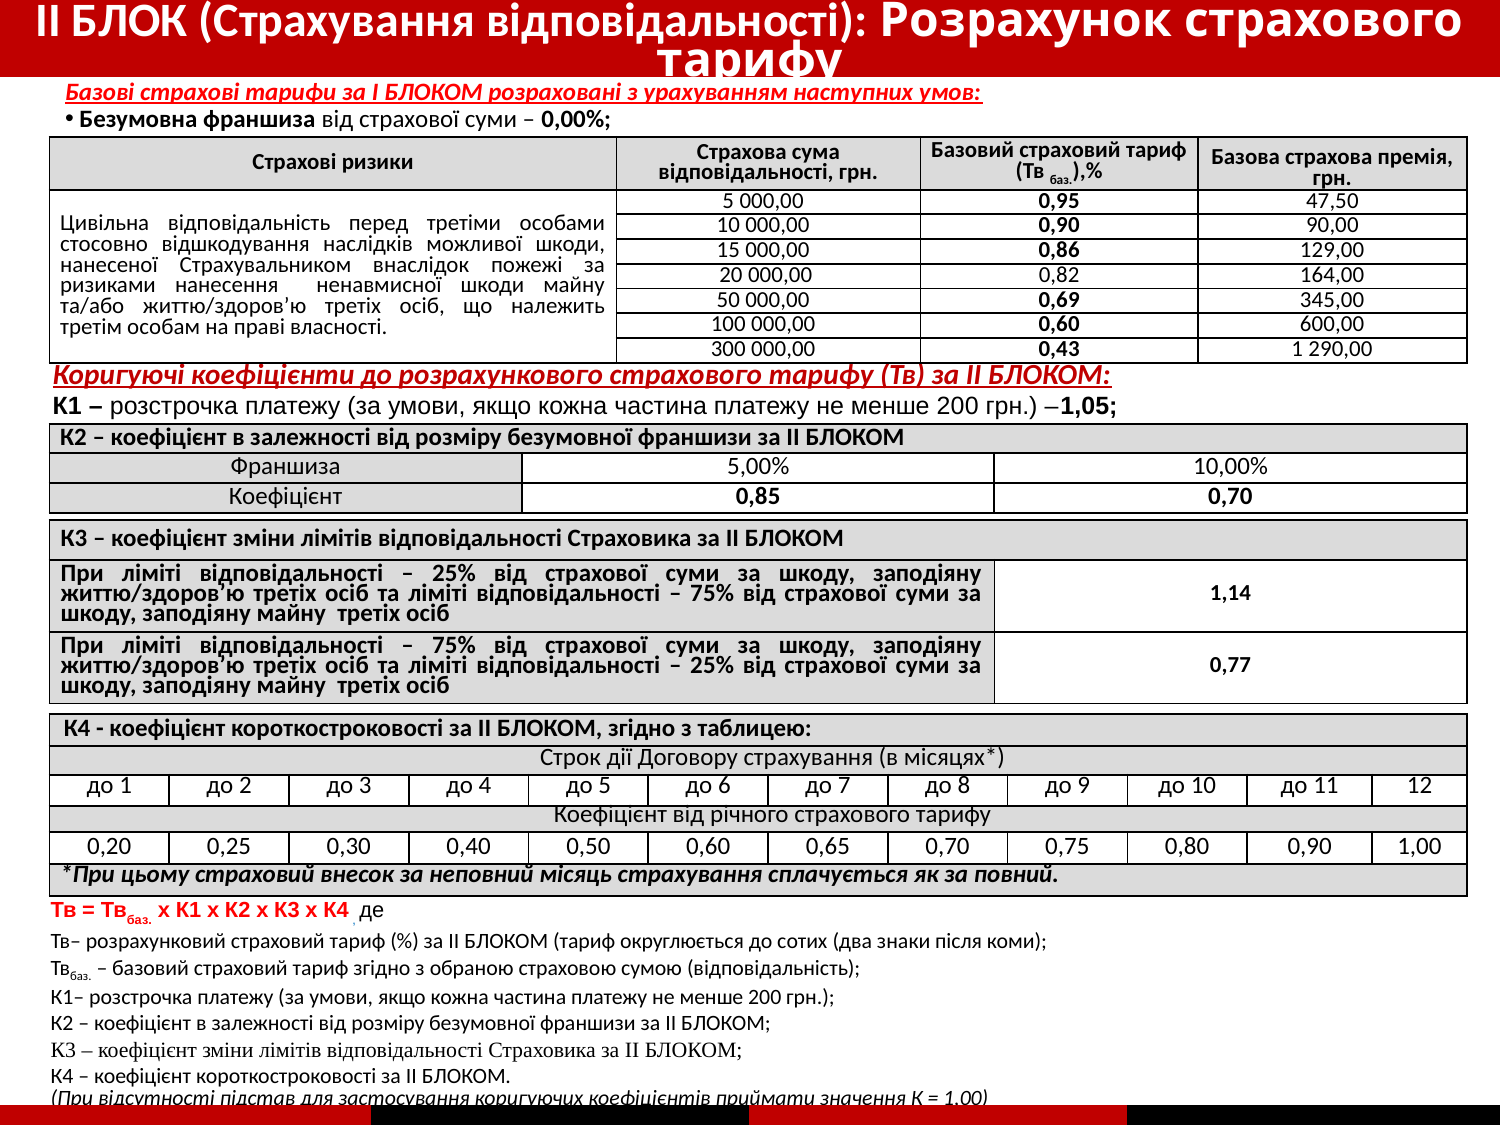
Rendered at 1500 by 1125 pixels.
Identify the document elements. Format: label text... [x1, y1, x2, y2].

table_cell Франшиза [50, 454, 521, 482]
table_cell 0,70 [889, 833, 1007, 863]
table_cell При ліміті відповідальності – 25% від страхової суми за шкоду, заподіяну життю/здоров’ю третіх осіб та ліміті відповідальності – 75% від страхової суми за шкоду, заподіяну майну третіх осіб [50, 561, 994, 631]
table_cell 600,00 [1199, 314, 1466, 337]
table_cell 90,00 [1199, 215, 1466, 238]
table_cell 300 000,00 [617, 339, 920, 362]
table_cell 10,00% [995, 454, 1466, 482]
table_cell до 3 [290, 776, 408, 805]
text_box Тв = Твбаз. х К1 х К2 х К3 х К4 , де Тв– розрахунковий страховий тариф (%) за ІІ БЛОКОМ (тариф округлюється до сотих (два знаки після коми); Твбаз. – базовий страховий тариф згідно з обраною страховою сумою (відповідальність); К1– розстрочка платежу (за умови, якщо кожна частина платежу не менше 200 грн.); К2 – коефіцієнт в залежності від розміру безумовної франшизи за ІІ БЛОКОМ; К3 – коефіцієнт зміни лімітів відповідальності Страховика за ІІ БЛОКОМ; К4 – коефіцієнт короткостроковості за ІІ БЛОКОМ. (При відсутності підстав для застосування коригуючих коефіцієнтів приймати значення К = 1,00) [0, 888, 1492, 1105]
table_cell до 7 [769, 776, 887, 805]
text_box [0, 0, 1500, 77]
table_header К4 - коефіцієнт короткостроковості за ІІ БЛОКОМ, згідно з таблицею: [50, 715, 1466, 745]
table_cell 0,69 [921, 289, 1197, 312]
table_cell 100 000,00 [617, 314, 920, 337]
table_cell 0,60 [921, 314, 1197, 337]
table_cell 10 000,00 [617, 215, 920, 238]
table_cell 1,00 [1373, 833, 1466, 863]
table_cell Строк дії Договору страхування (в місяцях*) [50, 747, 1466, 774]
table_cell 345,00 [1199, 289, 1466, 312]
table_header Страхові ризики [50, 138, 616, 189]
table_cell 20 000,00 [617, 265, 920, 288]
table_header К2 – коефіцієнт в залежності від розміру безумовної франшизи за ІІ БЛОКОМ [50, 425, 1466, 452]
table_cell 0,80 [1128, 833, 1246, 863]
text_box ІІ БЛОК (Страхування відповідальності): Розрахунок страхового тарифу [8, 18, 1492, 71]
table_cell 12 [1373, 776, 1466, 805]
text_box Базові страхові тарифи за І БЛОКОМ розраховані з урахуванням наступних умов: Безумовна франшиза від страхової суми – 0,00%; [50, 77, 1468, 136]
table_cell 0,95 [921, 191, 1197, 213]
table_cell 50 000,00 [617, 289, 920, 312]
table_cell до 10 [1128, 776, 1246, 805]
table_cell до 2 [170, 776, 288, 805]
table_cell 0,40 [410, 833, 528, 863]
table_cell 0,85 [523, 484, 993, 512]
table_cell 0,82 [921, 265, 1197, 288]
table_cell 0,90 [1248, 833, 1371, 863]
table_cell до 4 [410, 776, 528, 805]
table_cell 164,00 [1199, 265, 1466, 288]
table_cell При ліміті відповідальності – 75% від страхової суми за шкоду, заподіяну життю/здоров’ю третіх осіб та ліміті відповідальності – 25% від страхової суми за шкоду, заподіяну майну третіх осіб [50, 633, 994, 703]
table_cell 0,60 [649, 833, 767, 863]
table_header К3 – коефіцієнт зміни лімітів відповідальності Страховика за ІІ БЛОКОМ [50, 521, 1466, 559]
table_cell до 9 [1008, 776, 1127, 805]
table_header Страхова сума відповідальності, грн. [617, 138, 920, 189]
table_cell до 1 [50, 776, 168, 805]
table_header Базова страхова премія, грн. [1199, 138, 1466, 189]
table_cell 0,20 [50, 833, 168, 863]
table_cell 1 290,00 [1199, 339, 1466, 362]
table_cell 0,43 [921, 339, 1197, 362]
table_cell до 8 [889, 776, 1007, 805]
table_cell 15 000,00 [617, 240, 920, 263]
table_cell до 11 [1248, 776, 1371, 805]
table_cell 0,90 [921, 215, 1197, 238]
table_cell 1,14 [995, 561, 1466, 631]
table_cell 47,50 [1199, 191, 1466, 213]
table_cell до 5 [529, 776, 647, 805]
text_box Коригуючі коефіцієнти до розрахункового страхового тарифу (Тв) за ІІ БЛОКОМ: К1 – розстрочка платежу (за умови, якщо кожна частина платежу не менше 200 грн.) –1,05; [37, 357, 1467, 426]
table_cell Цивільна відповідальність перед третіми особами стосовно відшкодування наслідків можливої шкоди, нанесеної Страхувальником внаслідок пожежі за ризиками нанесення ненавмисної шкоди майну та/або життю/здоров’ю третіх осіб, що належить третім особам на праві власності. [50, 191, 616, 362]
table_cell до 6 [649, 776, 767, 805]
table_cell Коефіцієнт від річного страхового тарифу [50, 807, 1466, 831]
table_cell Коефіцієнт [50, 484, 521, 512]
table_cell *При цьому страховий внесок за неповний місяць страхування сплачується як за повний. [50, 865, 1466, 895]
table_cell 0,30 [290, 833, 408, 863]
table_cell 0,50 [529, 833, 647, 863]
table_cell 0,70 [995, 484, 1466, 512]
table_cell 0,86 [921, 240, 1197, 263]
table_cell 0,77 [995, 633, 1466, 703]
table_cell 5 000,00 [617, 191, 920, 213]
table_cell 5,00% [523, 454, 993, 482]
table_cell 0,65 [769, 833, 887, 863]
table_cell 0,25 [170, 833, 288, 863]
table_cell 0,75 [1008, 833, 1127, 863]
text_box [0, 1105, 1500, 1124]
table_cell 129,00 [1199, 240, 1466, 263]
table_header Базовий страховий тариф (Тв баз.),% [921, 138, 1197, 189]
